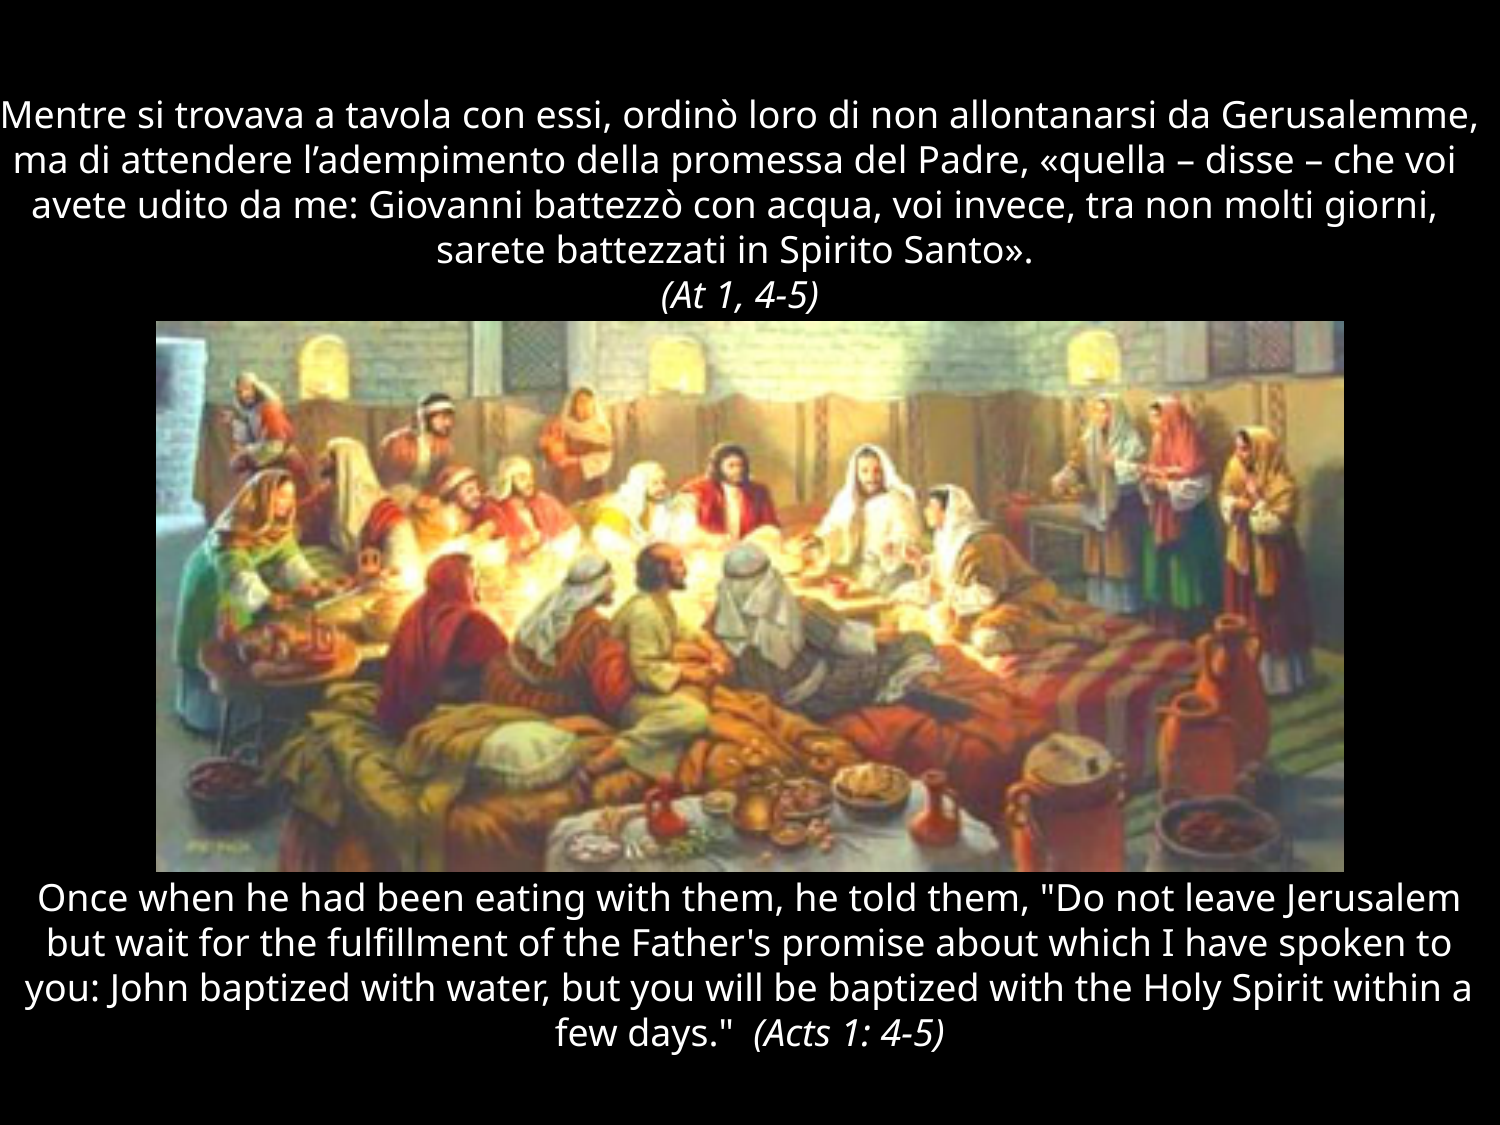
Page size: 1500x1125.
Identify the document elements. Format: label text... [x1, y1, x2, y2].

picture [156, 321, 1344, 872]
title Mentre si trovava a tavola con essi, ordinò loro di non allontanarsi da Gerusalemme, ma di attendere l’adempimento della promessa del Padre, «quella – disse – che voi avete udito da me: Giovanni battezzò con acqua, voi invece, tra non molti giorni, sarete battezzati in Spirito Santo». (At 1, 4-5) [0, 87, 1500, 275]
text_box Once when he had been eating with them, he told them, "Do not leave Jerusalem but wait for the fulfillment of the Father's promise about which I have spoken to you: John baptized with water, but you will be baptized with the Holy Spirit within a few days." (Acts 1: 4-5) [0, 866, 1500, 1061]
